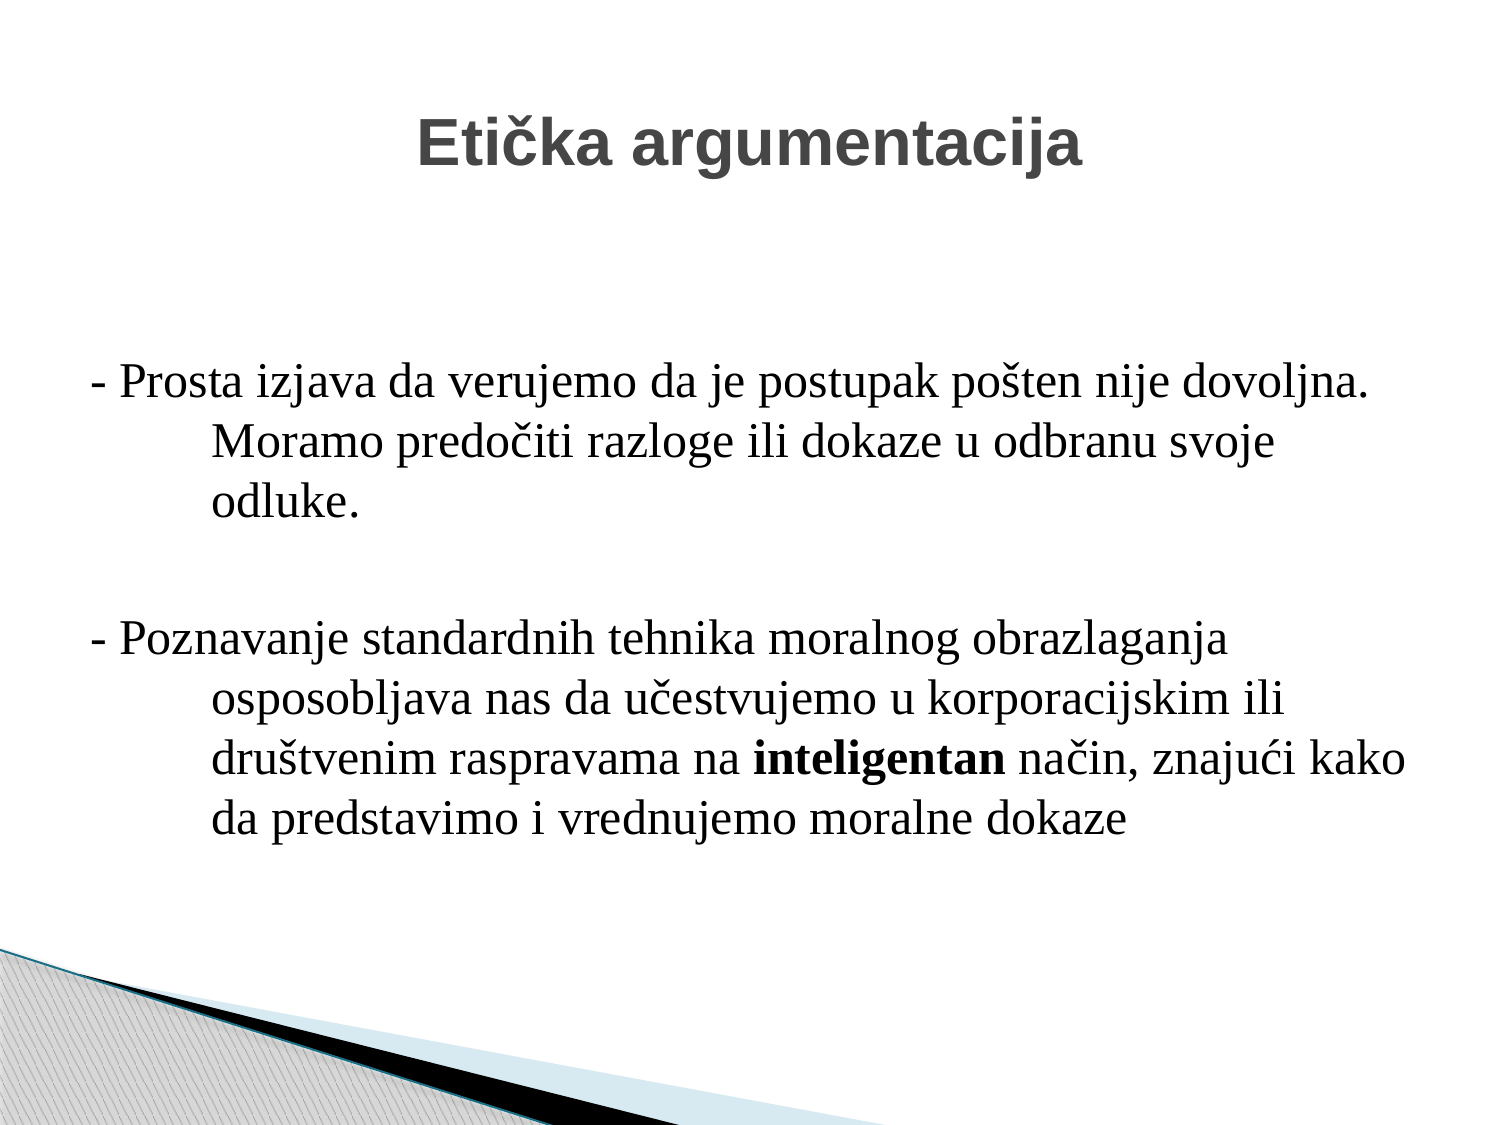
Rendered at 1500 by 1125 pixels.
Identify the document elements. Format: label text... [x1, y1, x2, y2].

title Etička argumentacija [75, 45, 1425, 233]
list - Prosta izjava da verujemo da je postupak pošten nije dovoljna. Moramo predočiti razloge ili dokaze u odbranu svoje odluke. - Poznavanje standardnih tehnika moralnog obrazlaganja osposobljava nas da učestvujemo u korporacijskim ili društvenim raspravama na inteligentan način, znajući kako da predstavimo i vrednujemo moralne dokaze [74, 242, 1426, 986]
